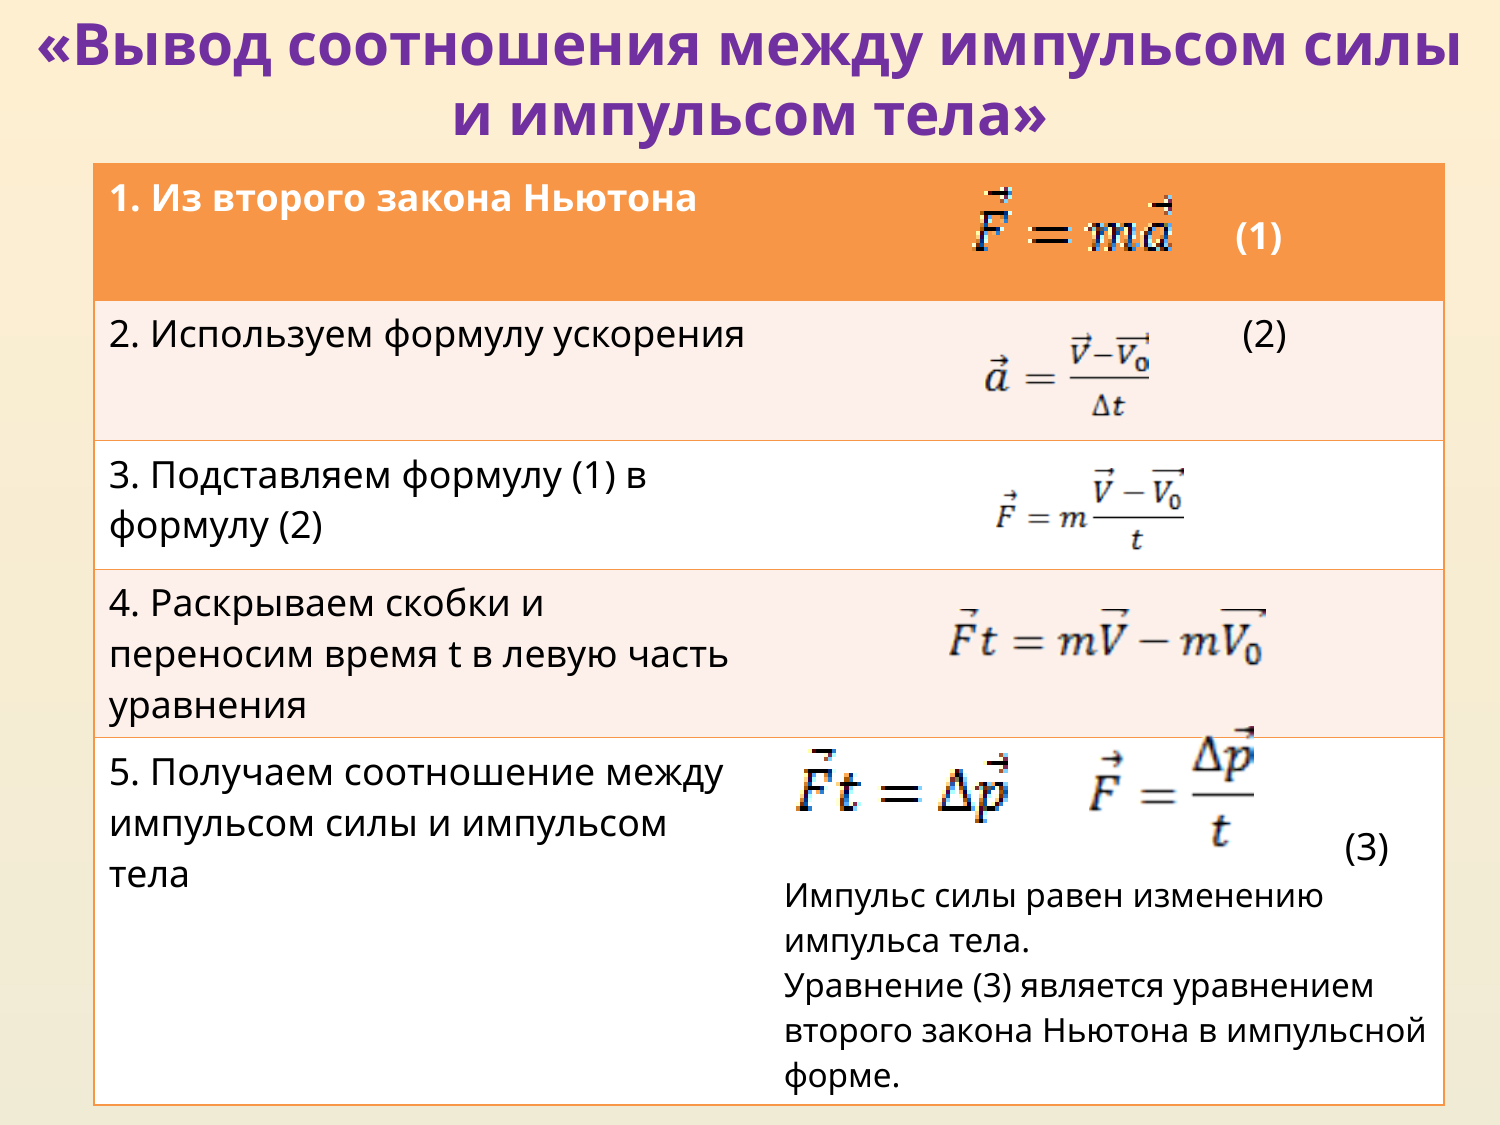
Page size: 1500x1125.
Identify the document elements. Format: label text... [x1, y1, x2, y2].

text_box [93, 163, 1444, 1070]
text_box «Вывод соотношения между импульсом силы и импульсом тела» [0, 0, 1500, 164]
